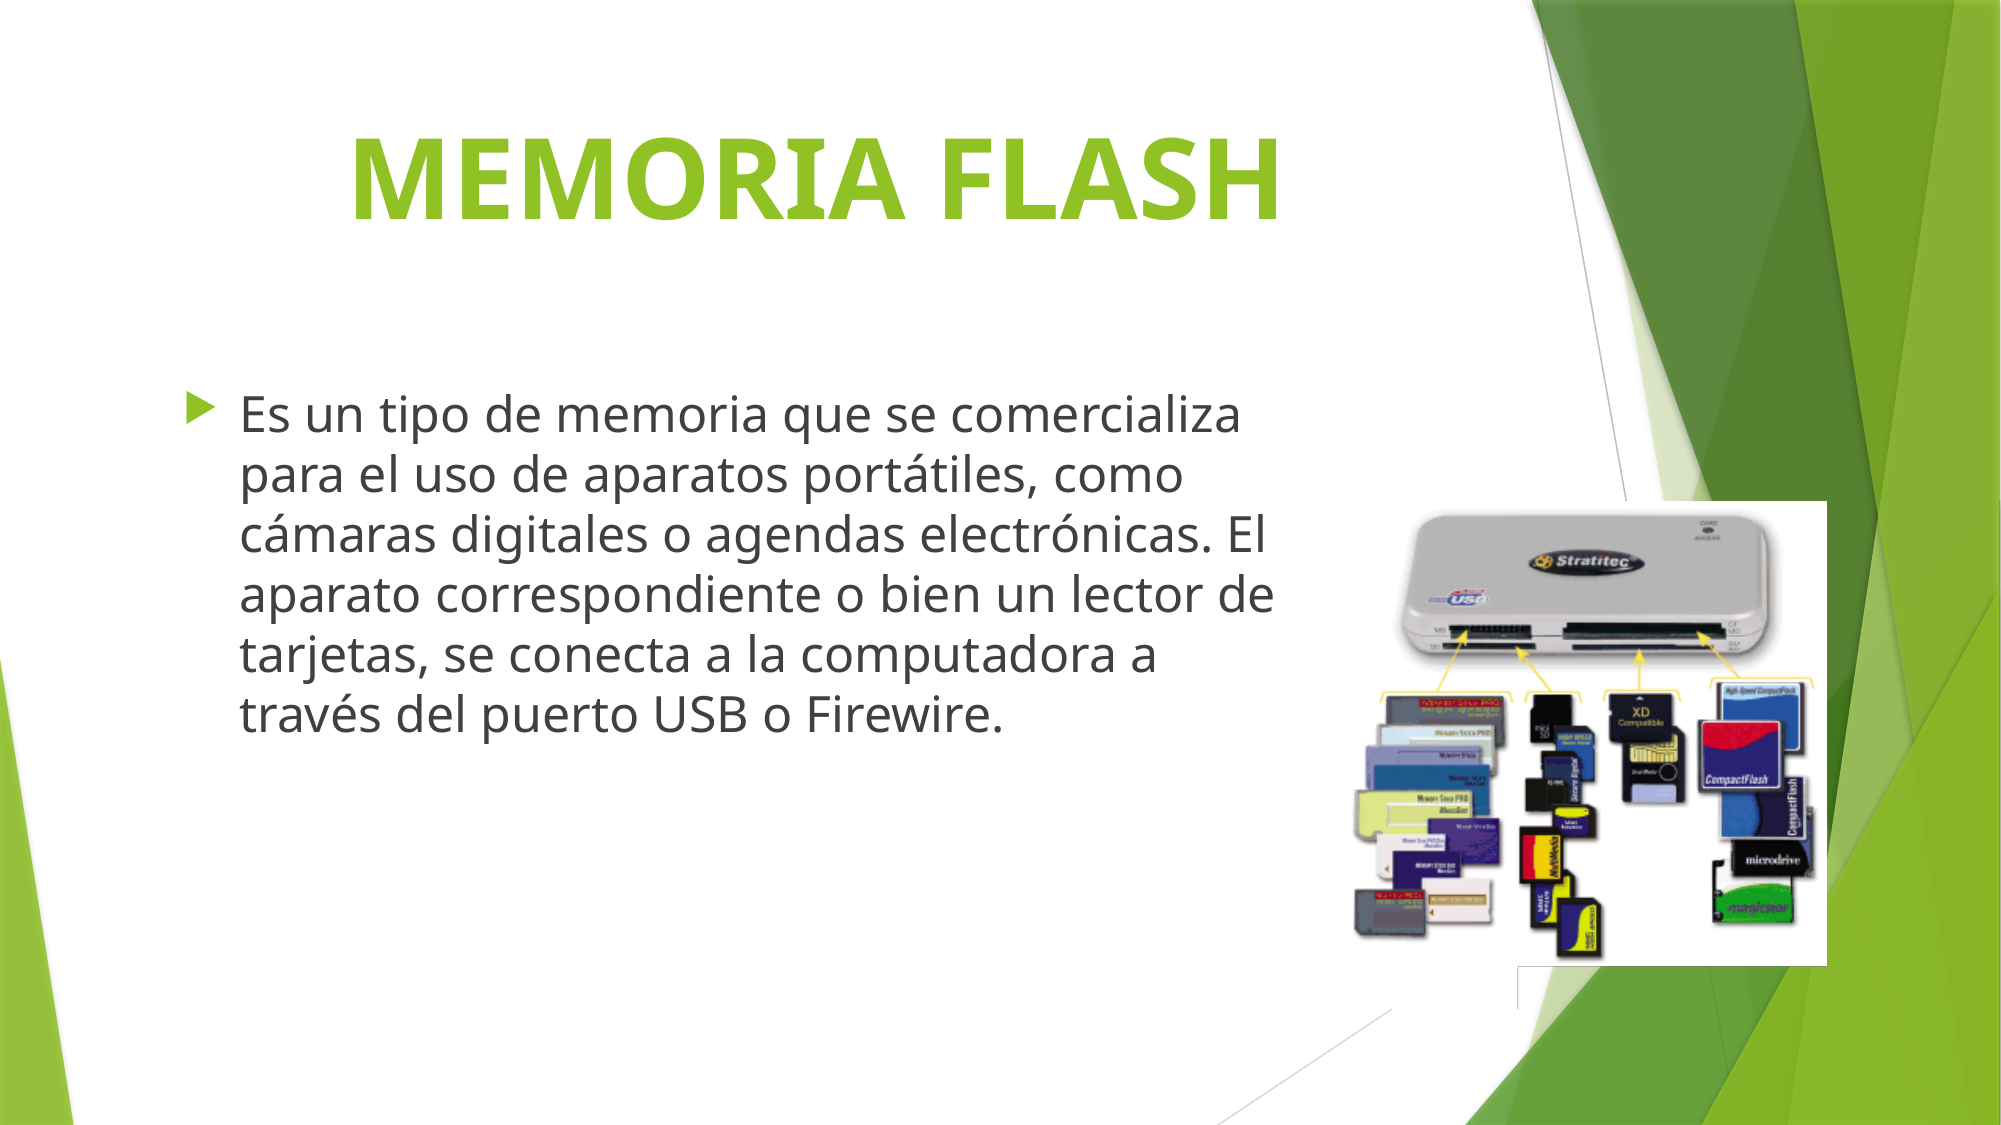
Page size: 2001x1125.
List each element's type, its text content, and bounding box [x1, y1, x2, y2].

list Es un tipo de memoria que se comercializa para el uso de aparatos portátiles, como cámaras digitales o agendas electrónicas. El aparato correspondiente o bien un lector de tarjetas, se conecta a la computadora a través del puerto USB o Firewire. [168, 375, 1300, 1082]
title MEMORIA FLASH [111, 99, 1522, 317]
picture [1341, 500, 1827, 1010]
